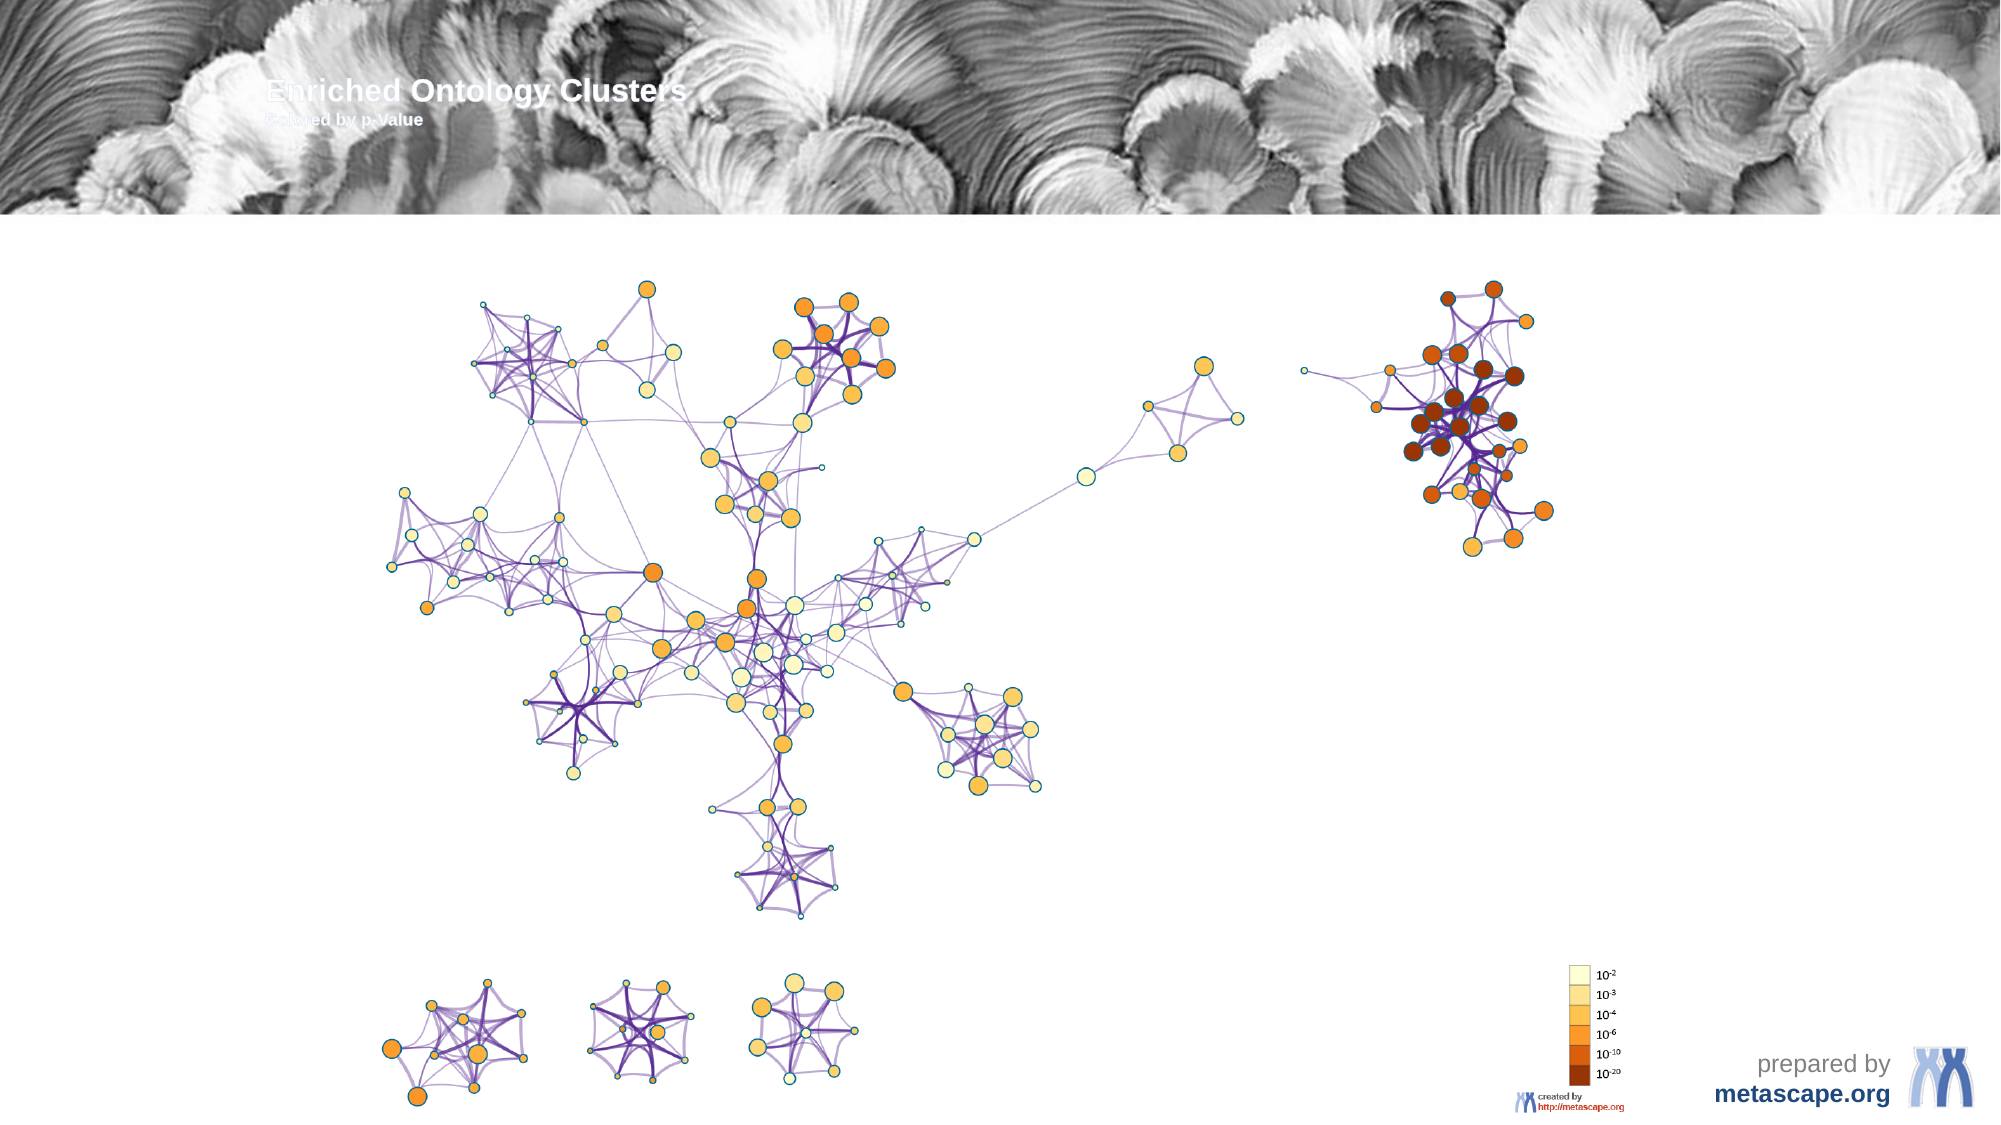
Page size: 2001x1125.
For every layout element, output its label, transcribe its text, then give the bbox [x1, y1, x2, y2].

picture [0, 0, 2001, 1125]
title Enriched Ontology Clusters Colored by p-Value [249, 61, 1600, 137]
